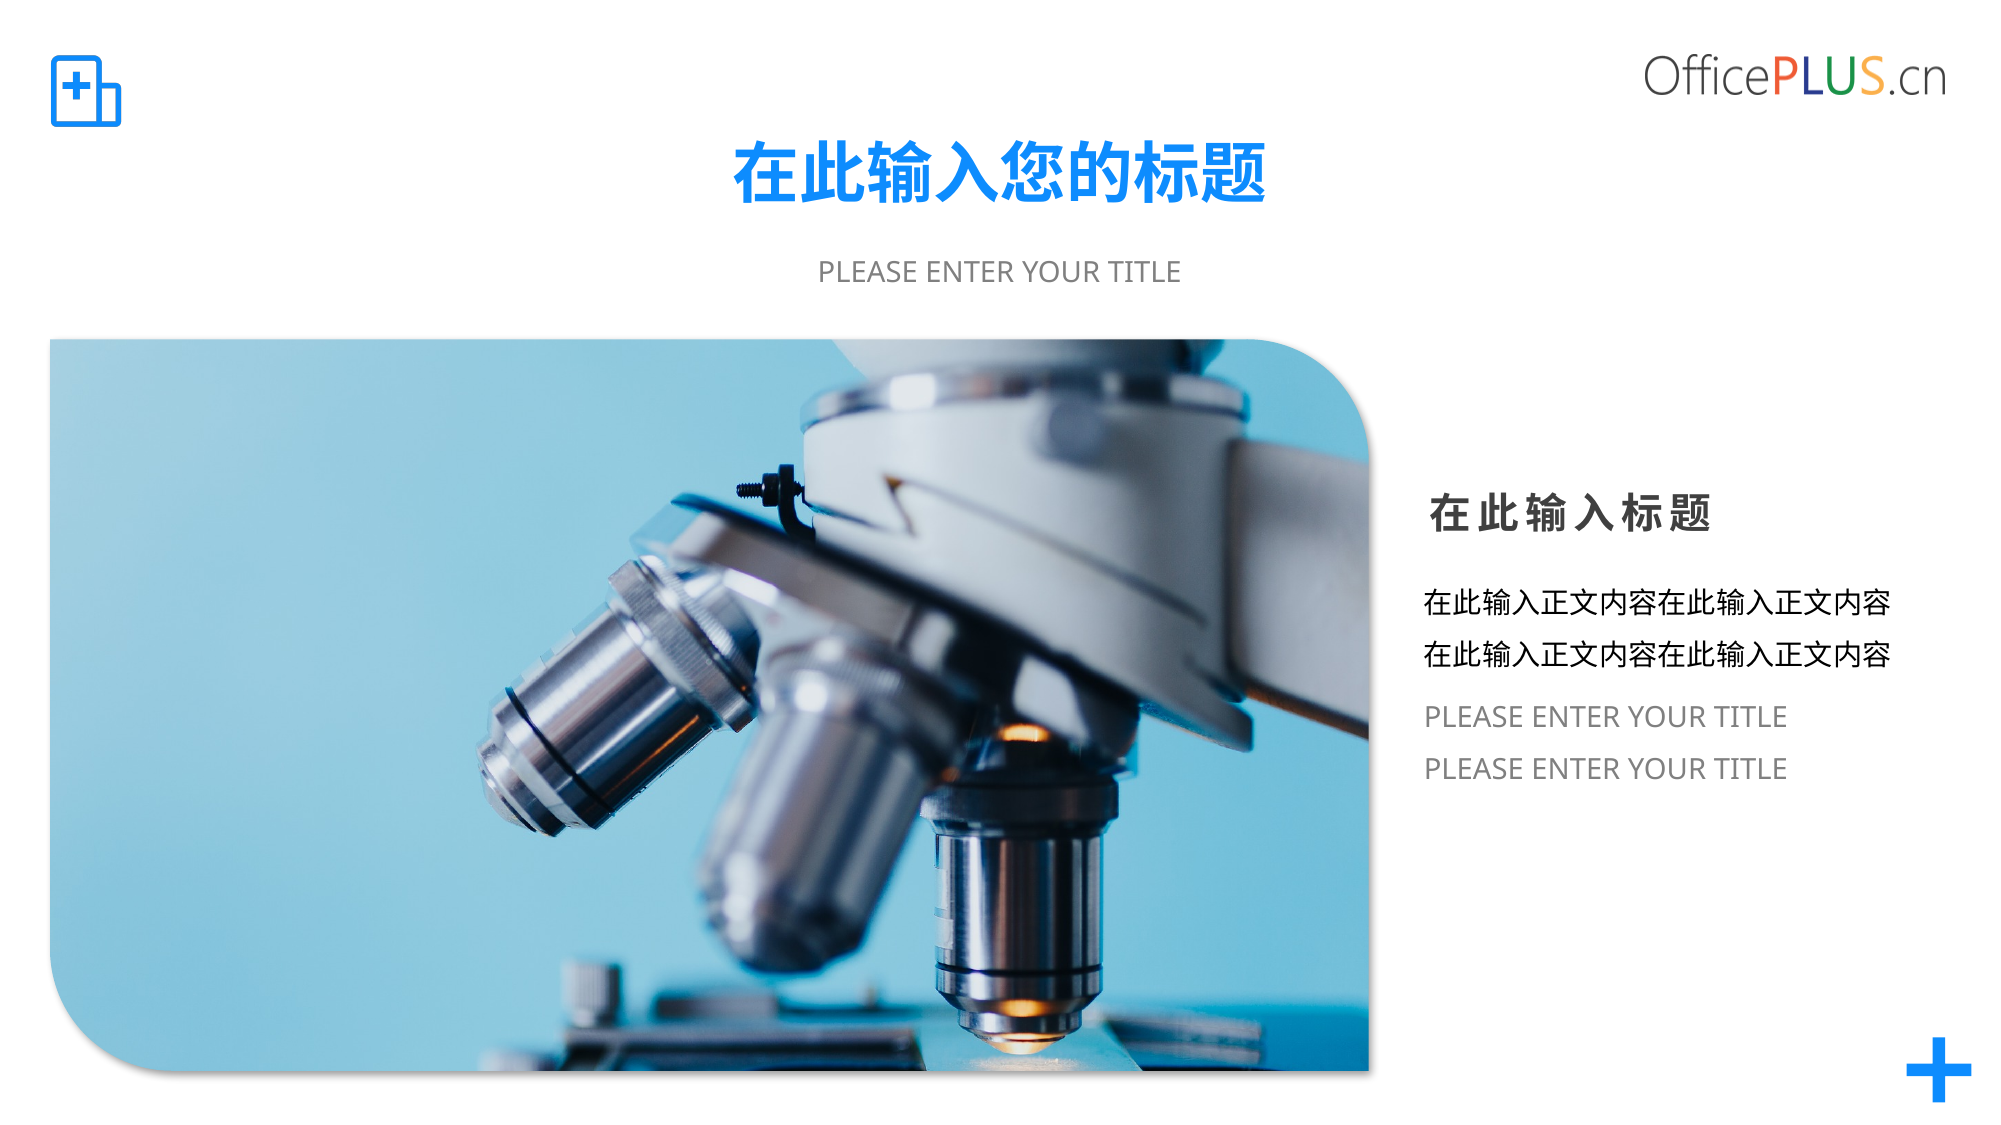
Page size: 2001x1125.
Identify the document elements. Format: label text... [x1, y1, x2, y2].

text_box 在此输入正文内容在此输入正文内容 在此输入正文内容在此输入正文内容 [1409, 559, 1930, 673]
text_box Please enter your title [739, 228, 1261, 296]
text_box 在此输入标题 [1414, 479, 1727, 544]
picture [49, 339, 1369, 1071]
picture [45, 50, 127, 132]
picture [1645, 54, 1945, 95]
text_box Please enter your title Please enter your title [1409, 673, 1930, 793]
text_box 在此输入您的标题 [718, 123, 1282, 219]
